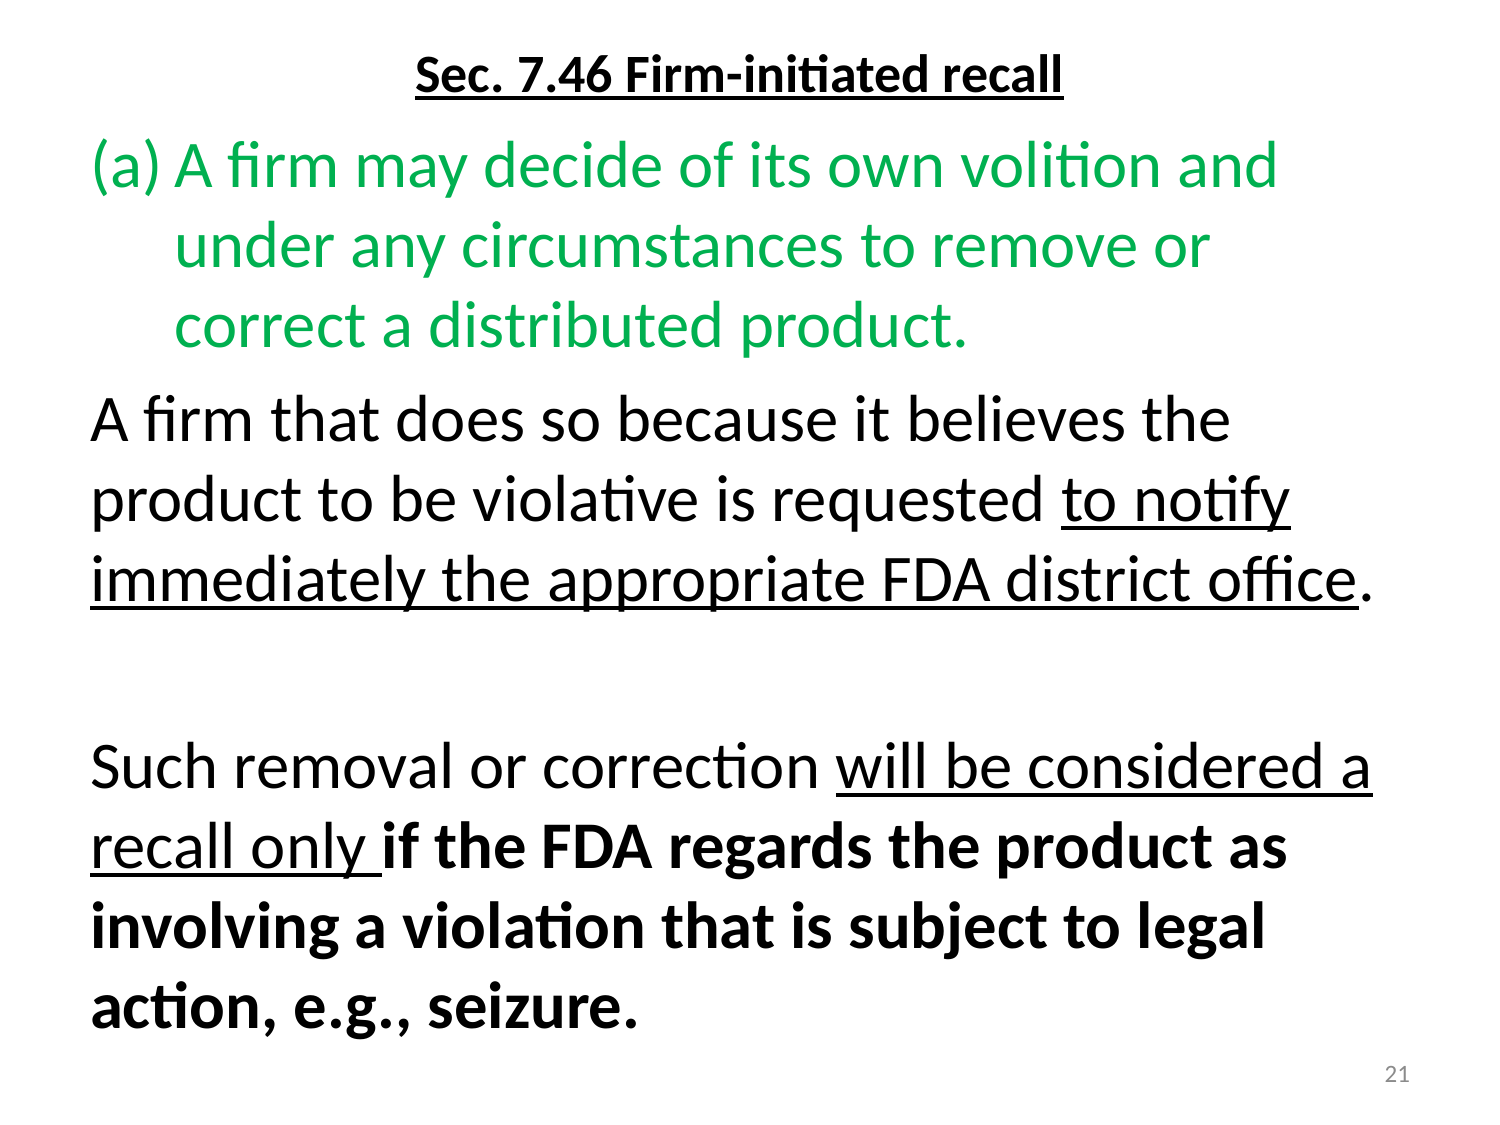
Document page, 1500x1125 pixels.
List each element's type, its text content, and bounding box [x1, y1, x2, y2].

title Sec. 7.46 Firm-initiated recall [64, 30, 1415, 112]
slide_number 21 [1074, 1042, 1425, 1103]
list A firm may decide of its own volition and under any circumstances to remove or correct a distributed product. A firm that does so because it believes the product to be violative is requested to notify immediately the appropriate FDA district office. Such removal or correction will be considered a recall only if the FDA regards the product as involving a violation that is subject to legal action, e.g., seizure. [75, 113, 1425, 1083]
